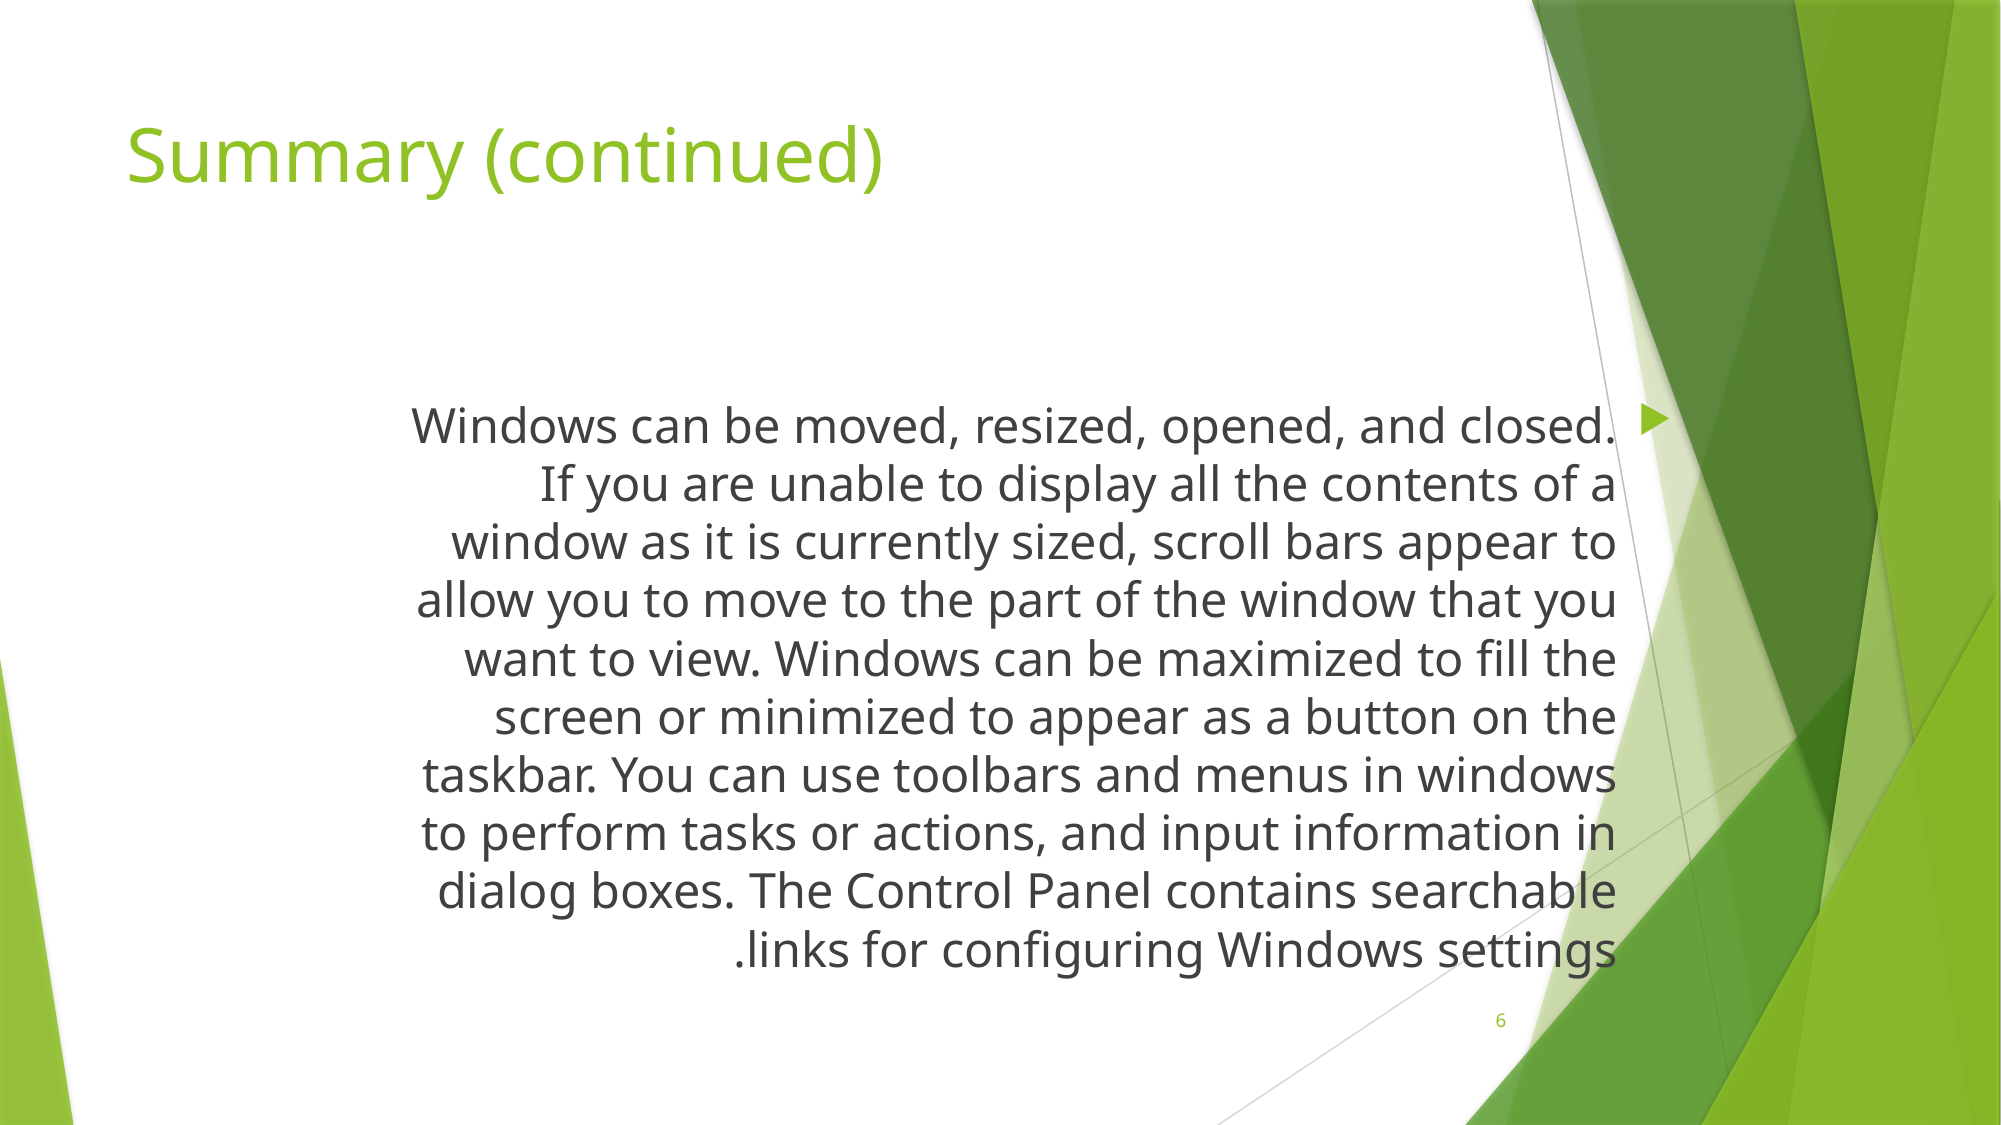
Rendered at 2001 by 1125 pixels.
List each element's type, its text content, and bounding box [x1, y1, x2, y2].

title Summary (continued) [111, 99, 1522, 317]
slide_number 6 [1409, 991, 1522, 1051]
list Windows can be moved, resized, opened, and closed. If you are unable to display all the contents of a window as it is currently sized, scroll bars appear to allow you to move to the part of the window that you want to view. Windows can be maximized to fill the screen or minimized to appear as a button on the taskbar. You can use toolbars and menus in windows to perform tasks or actions, and input information in dialog boxes. The Control Panel contains searchable links for configuring Windows settings. [387, 387, 1688, 999]
